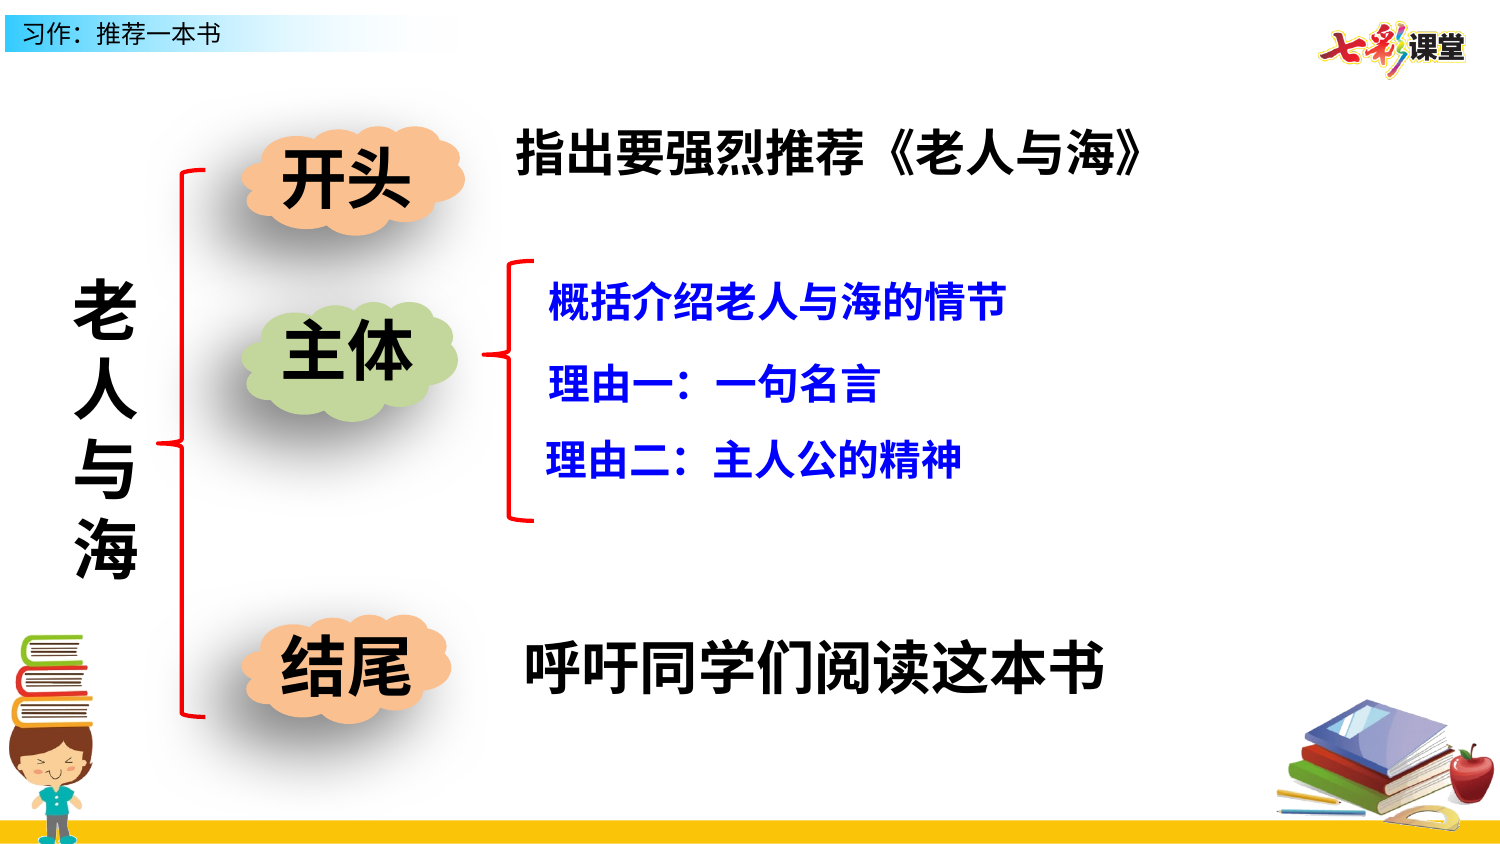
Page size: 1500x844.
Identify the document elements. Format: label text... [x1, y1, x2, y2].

text_box 指出要强烈推荐《老人与海》 [501, 114, 1453, 190]
text_box 理由一：一句名言 [533, 350, 1280, 416]
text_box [241, 125, 466, 236]
text_box [482, 260, 534, 522]
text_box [241, 300, 459, 422]
picture [1316, 20, 1468, 80]
picture [0, 616, 167, 844]
text_box 概括介绍老人与海的情节 [533, 268, 1365, 334]
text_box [241, 614, 452, 724]
text_box 呼吁同学们阅读这本书 [508, 623, 1365, 709]
text_box 老人与海 [52, 259, 160, 598]
text_box [157, 434, 206, 662]
picture [1227, 662, 1500, 844]
text_box 理由二：主人公的精神 [530, 426, 1277, 492]
text_box [180, 169, 206, 353]
